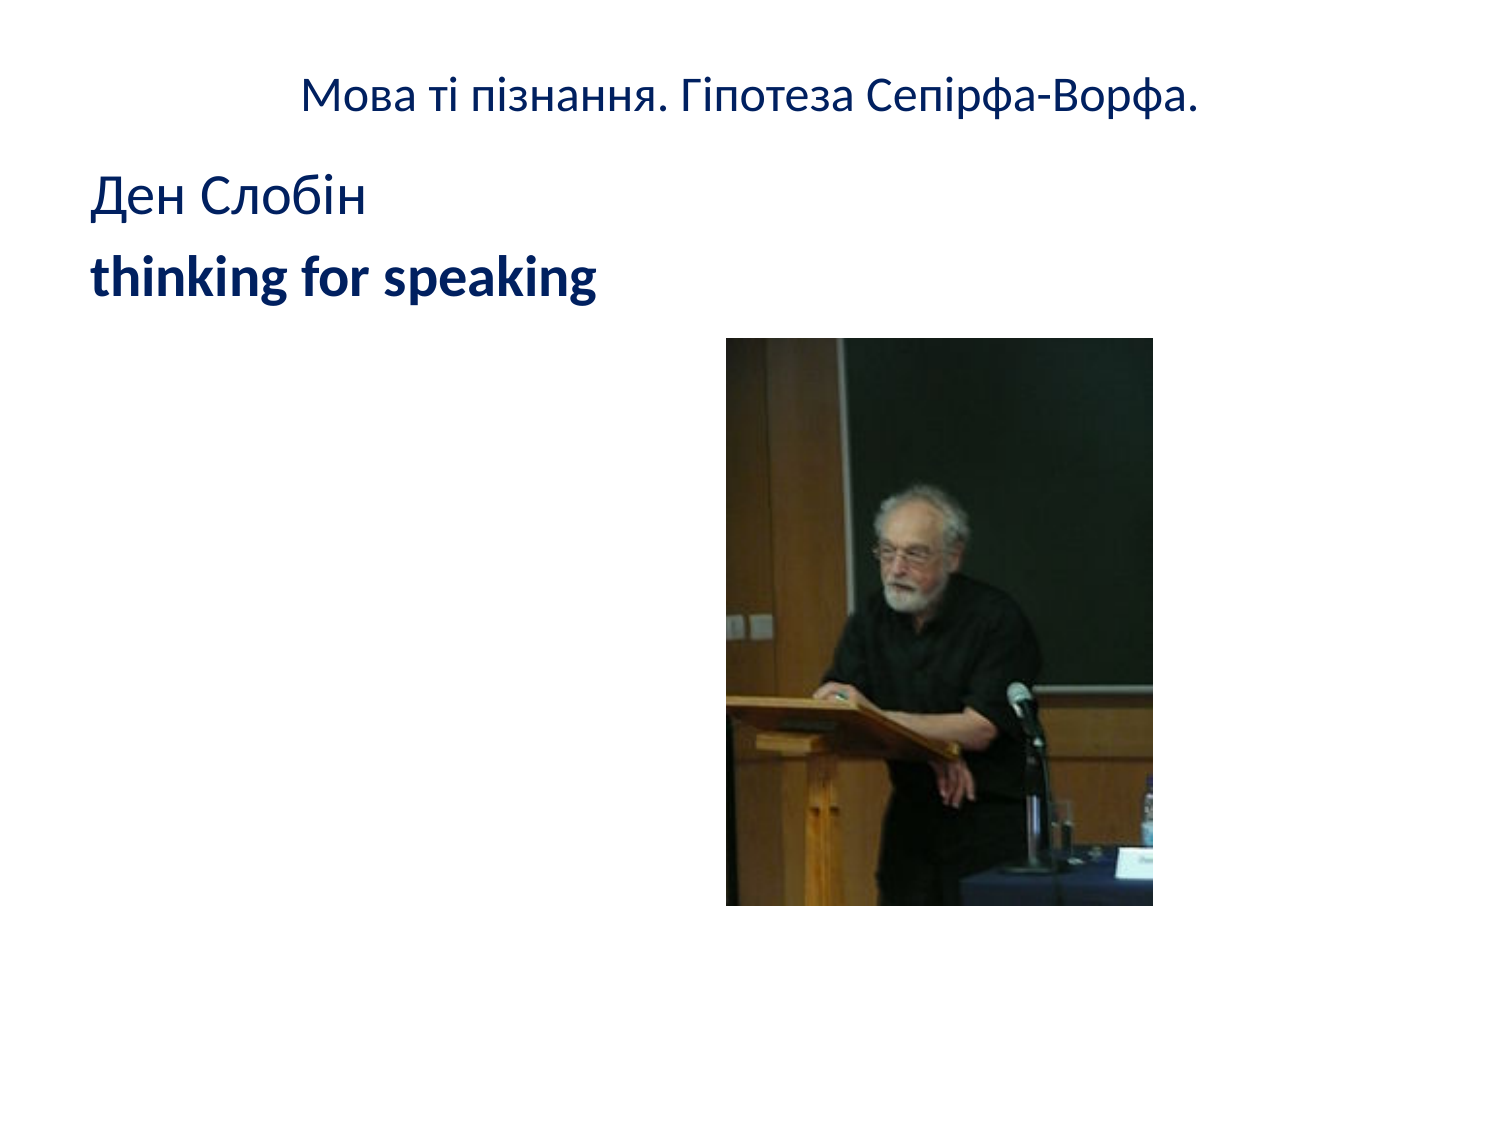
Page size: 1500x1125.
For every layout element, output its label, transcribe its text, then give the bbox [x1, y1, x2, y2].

list Ден Слобін thinking for speaking [75, 149, 1425, 1005]
title Мова ті пізнання. Гіпотеза Сепірфа-Ворфа. [75, 45, 1425, 138]
picture [726, 337, 1154, 907]
